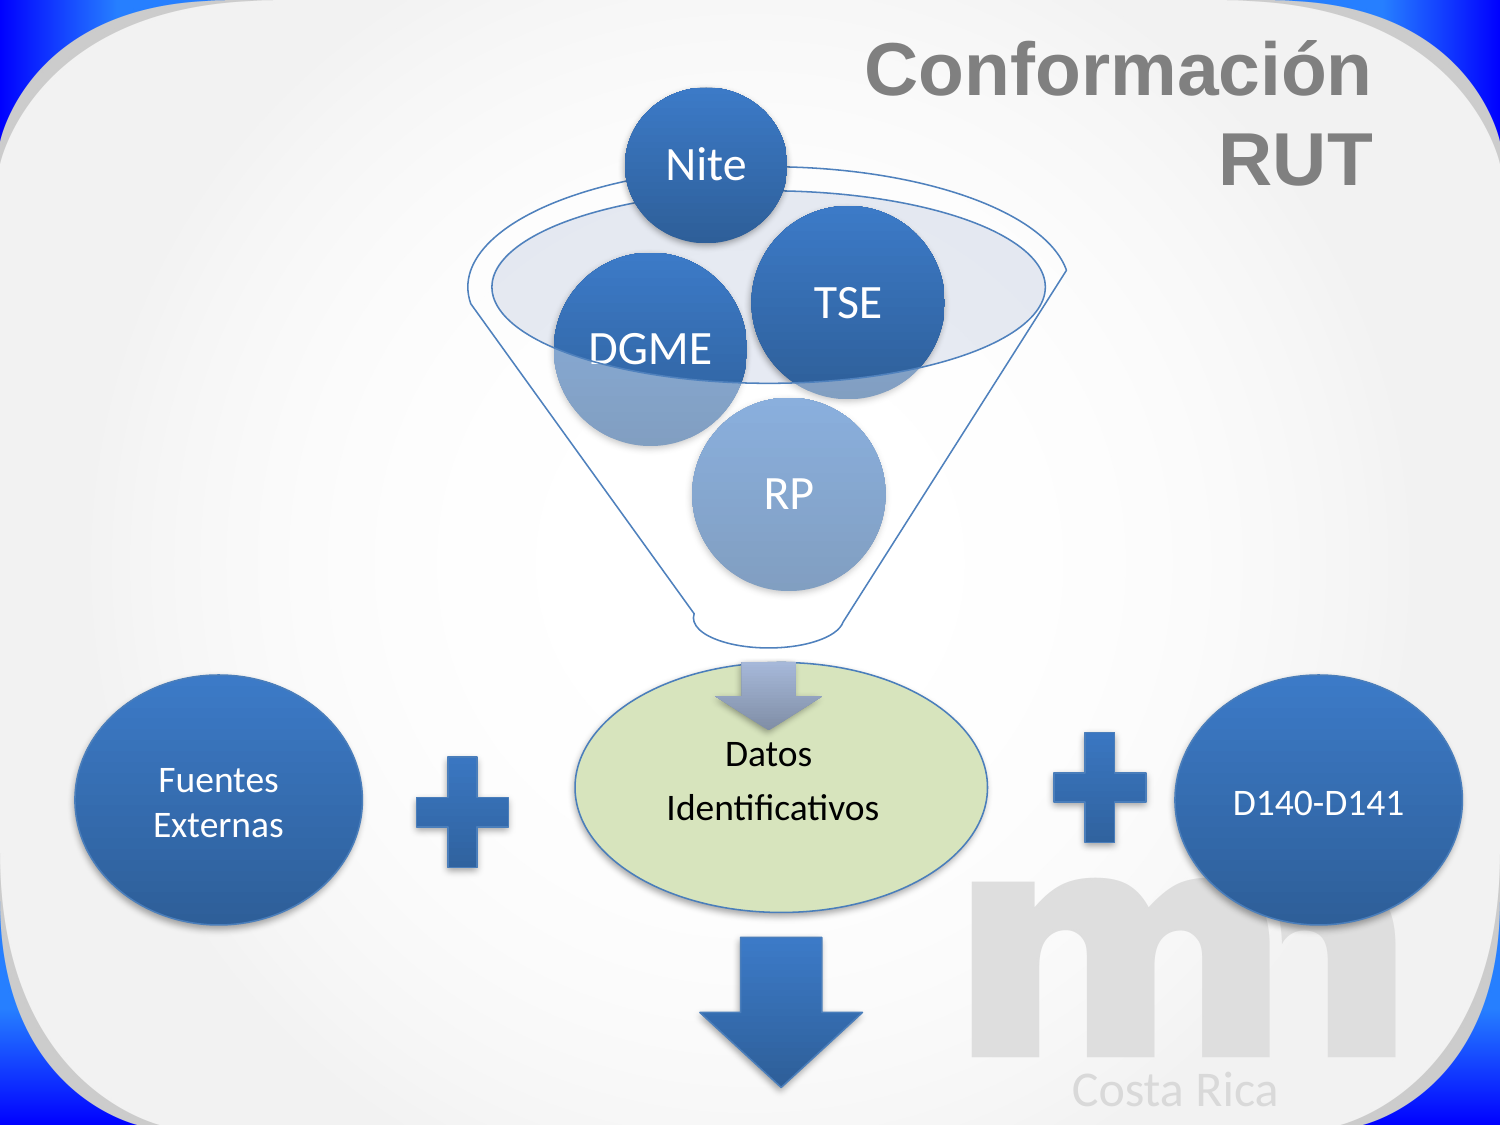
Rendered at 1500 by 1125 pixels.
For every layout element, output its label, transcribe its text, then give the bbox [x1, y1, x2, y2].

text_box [249, 162, 1288, 851]
text_box Costa Rica [1057, 1049, 1341, 1124]
text_box D140-D141 [1191, 674, 1464, 926]
text_box [699, 936, 864, 1089]
text_box Conformación RUT [785, 13, 1388, 291]
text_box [624, 87, 788, 244]
text_box Fuentes Externas [74, 674, 346, 926]
text_box [612, 860, 951, 914]
text_box [447, 860, 478, 868]
picture [0, 0, 1500, 1125]
